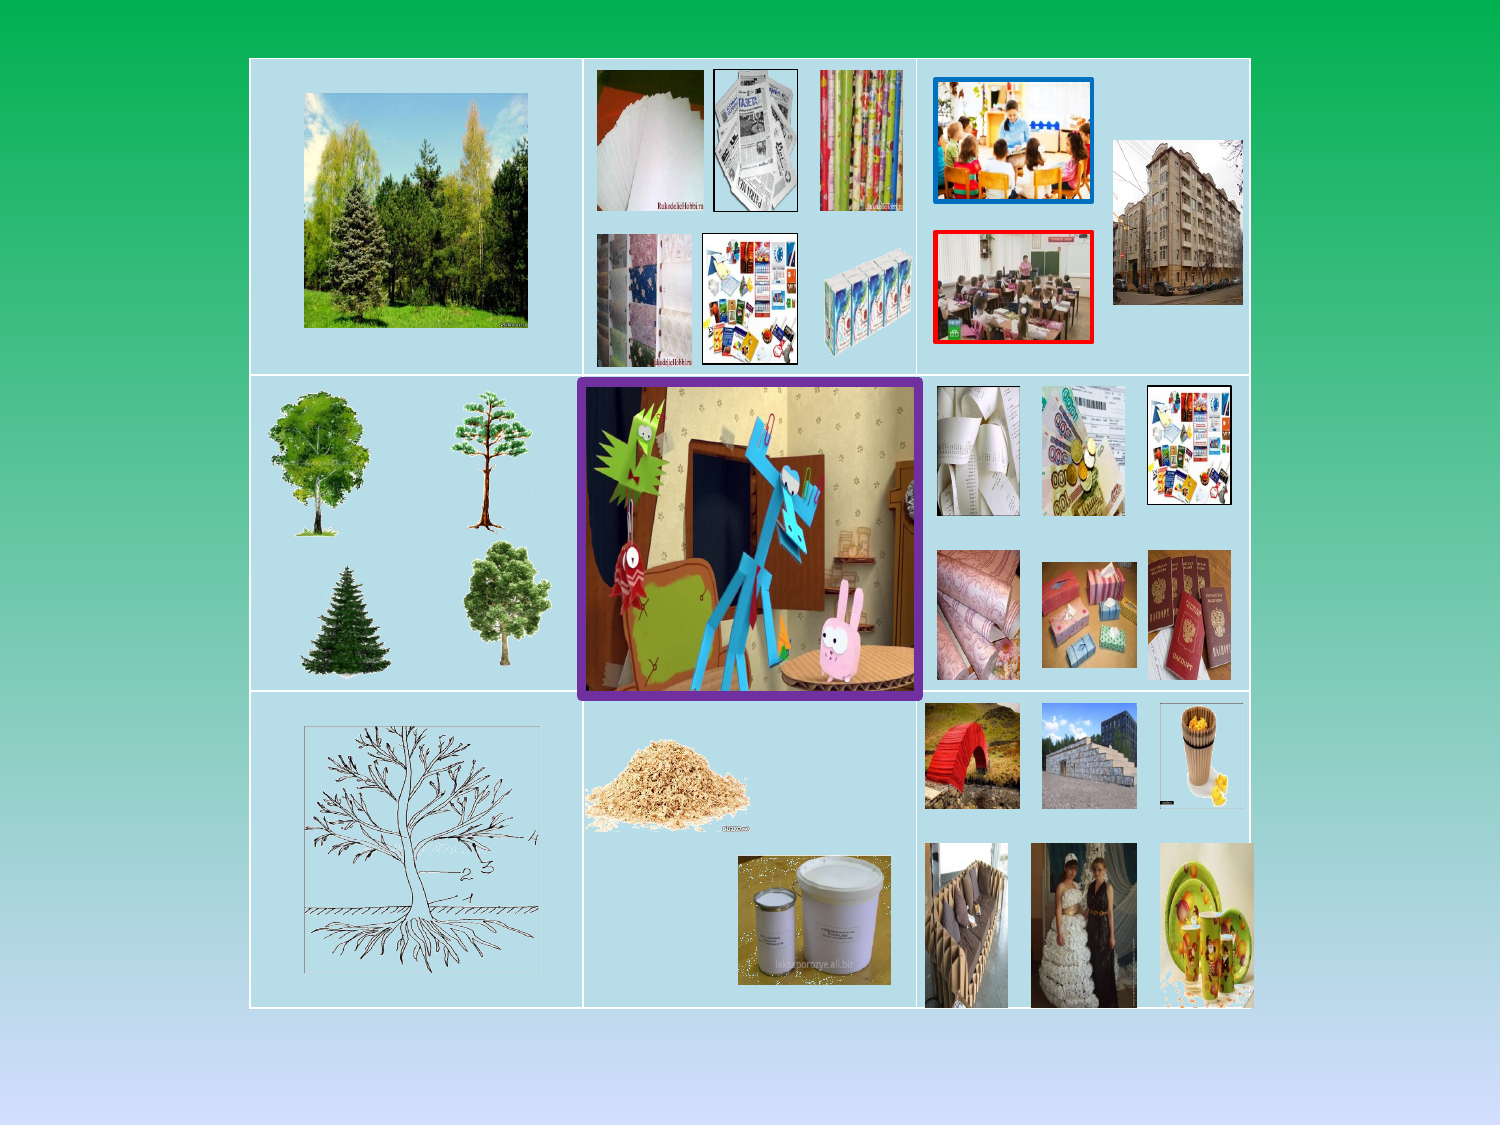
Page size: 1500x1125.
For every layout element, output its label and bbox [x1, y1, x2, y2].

picture [925, 702, 1020, 809]
picture [925, 843, 1009, 1008]
picture [820, 70, 903, 212]
picture [597, 70, 704, 212]
table_cell [251, 376, 582, 690]
picture [937, 386, 1020, 516]
picture [304, 726, 540, 973]
table_cell [917, 376, 1249, 690]
picture [714, 70, 798, 212]
table_header [917, 59, 1249, 374]
picture [1159, 843, 1255, 1008]
picture [1042, 386, 1126, 516]
picture [1113, 140, 1243, 305]
picture [937, 550, 1020, 680]
picture [597, 234, 692, 367]
picture [585, 386, 915, 692]
picture [1030, 843, 1137, 1008]
table_cell [584, 701, 916, 1007]
picture [585, 714, 751, 833]
picture [257, 386, 387, 540]
picture [702, 234, 798, 364]
table_cell [251, 692, 582, 1007]
picture [737, 855, 891, 985]
picture [1148, 386, 1231, 505]
table_cell [917, 692, 1249, 1007]
picture [292, 562, 399, 680]
table_header [584, 59, 916, 374]
picture [937, 81, 1091, 200]
picture [1148, 550, 1231, 680]
picture [1042, 562, 1137, 669]
picture [1159, 702, 1243, 809]
picture [1042, 702, 1137, 809]
picture [304, 93, 528, 329]
picture [820, 234, 915, 364]
picture [937, 234, 1091, 341]
table_header [251, 59, 582, 374]
picture [433, 386, 575, 669]
